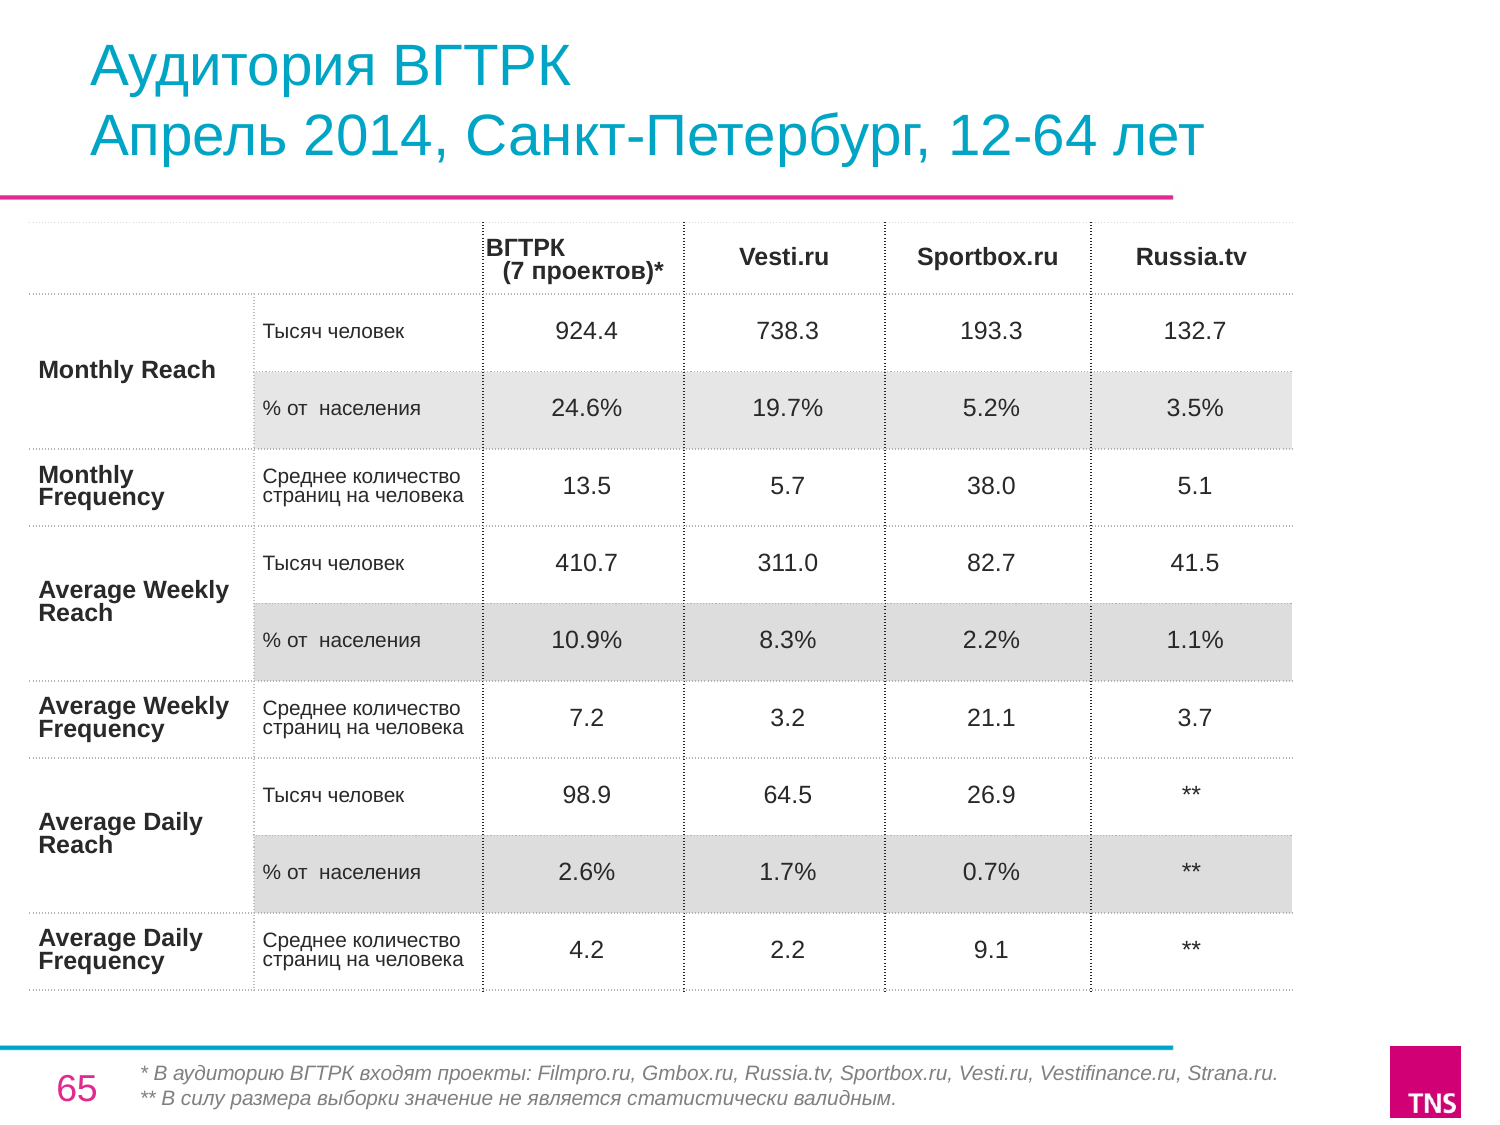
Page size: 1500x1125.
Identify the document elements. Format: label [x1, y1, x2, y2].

picture [0, 0, 1500, 1125]
table_cell [29, 294, 1292, 990]
slide_number [40, 1055, 392, 1125]
text_box [124, 1052, 1463, 1117]
table_header [29, 223, 1292, 294]
title [74, 8, 1476, 187]
